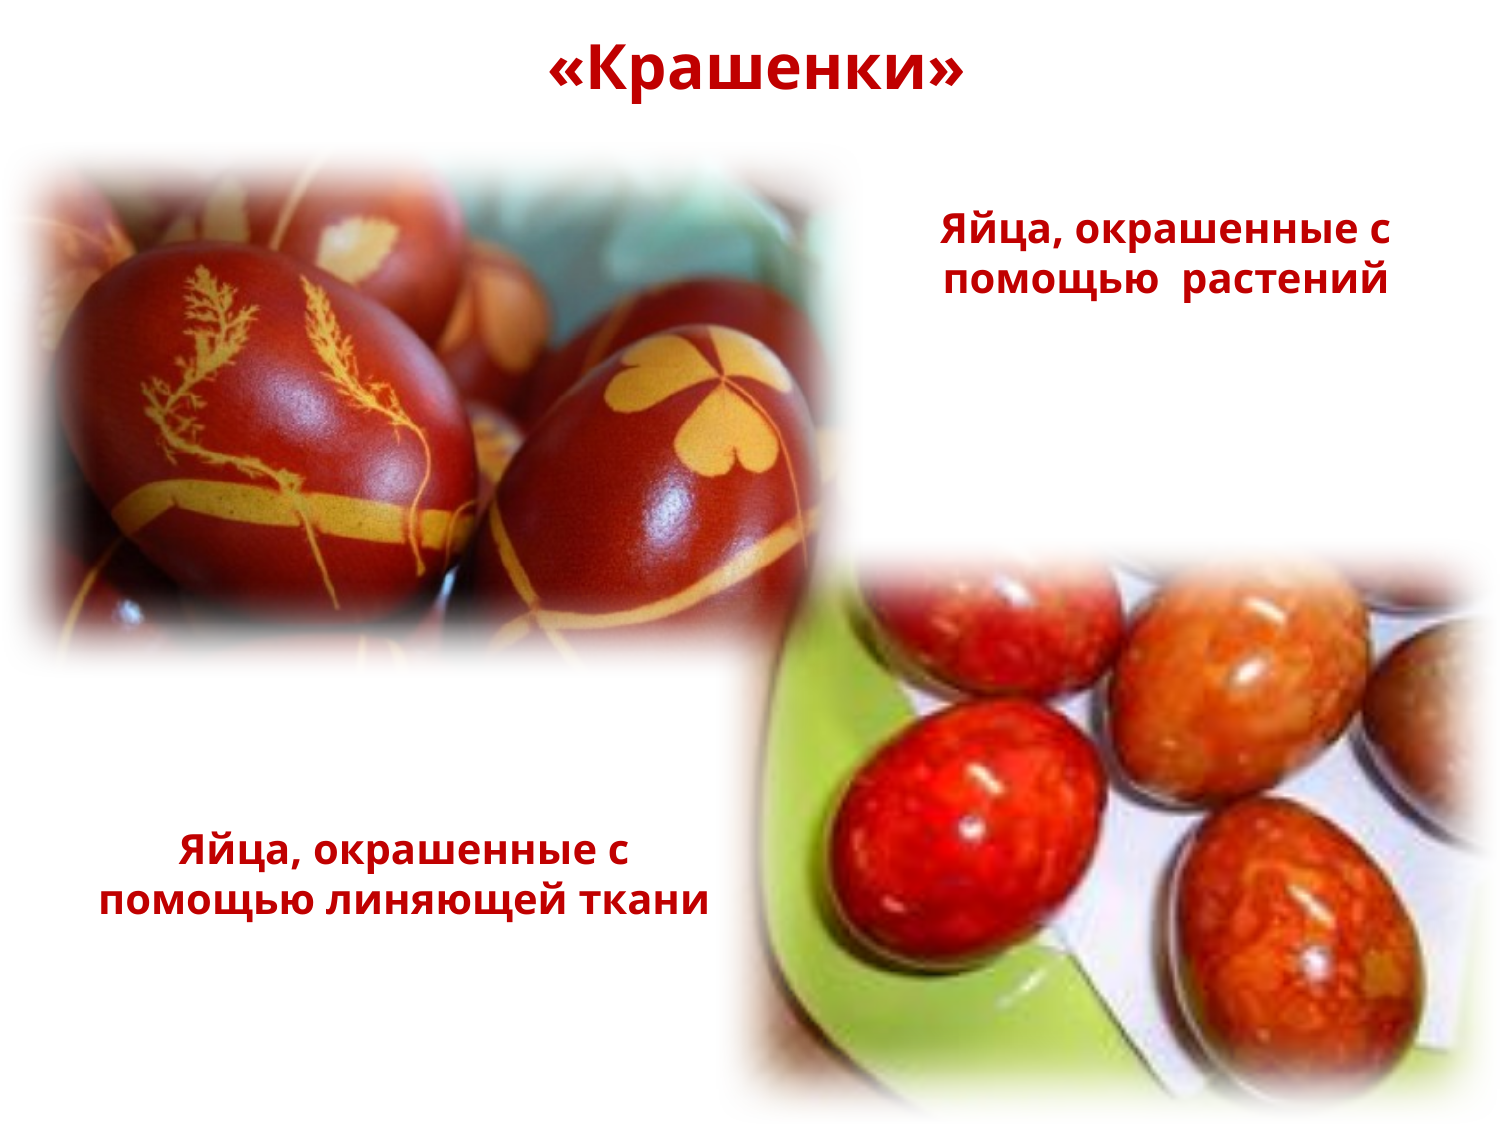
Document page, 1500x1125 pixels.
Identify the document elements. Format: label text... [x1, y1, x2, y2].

text_box Яйца, окрашенные с помощью растений [868, 187, 1500, 317]
picture [0, 140, 1500, 1125]
text_box Яйца, окрашенные с помощью линяющей ткани [70, 808, 709, 938]
text_box «Крашенки» [81, 0, 1432, 129]
